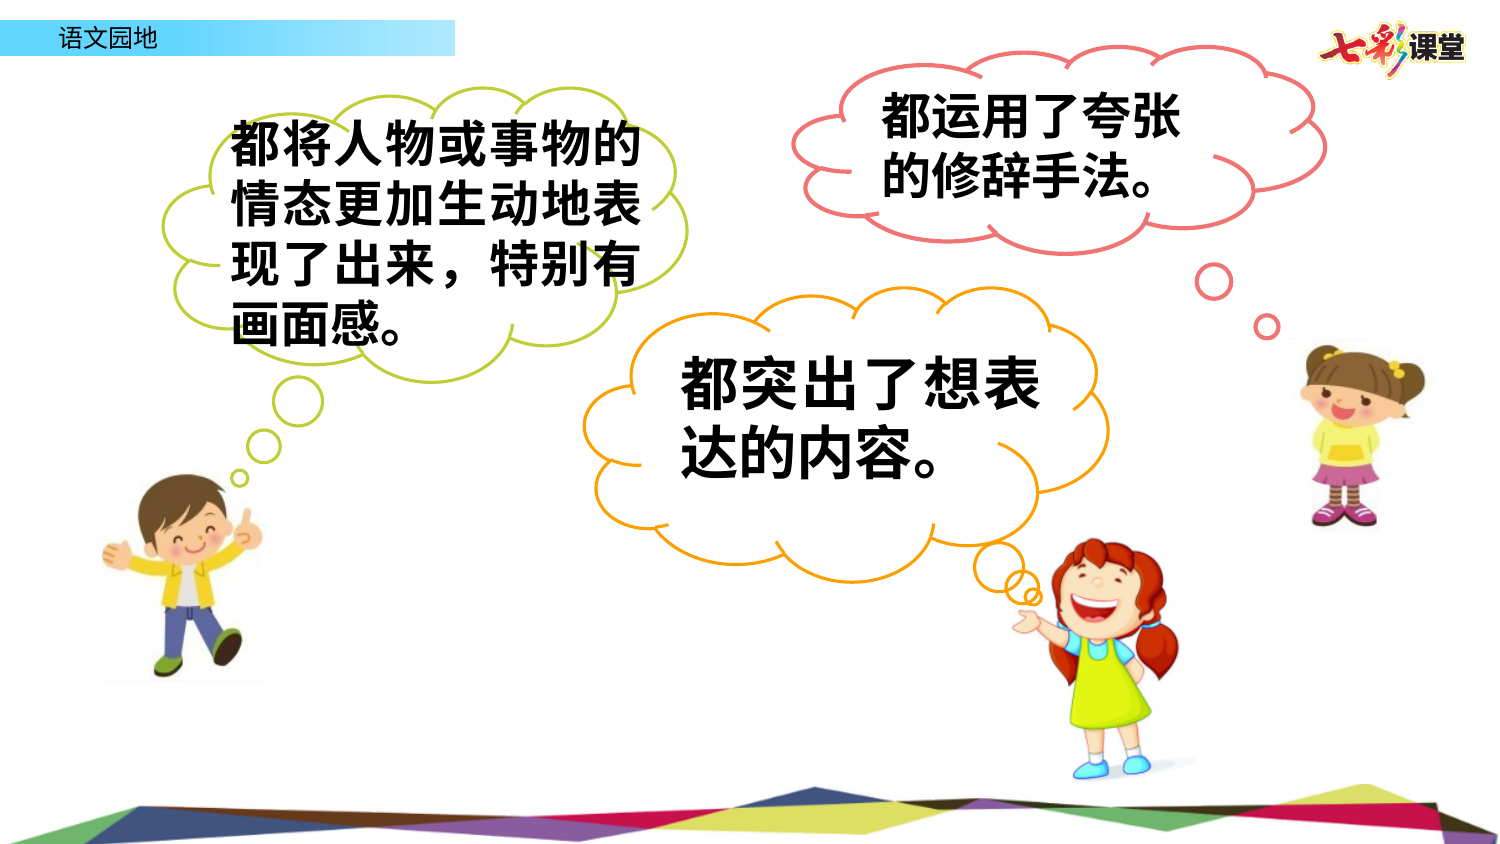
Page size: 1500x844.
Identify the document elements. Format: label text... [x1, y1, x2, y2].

text_box 都运用了夸张的修辞手法。 [1253, 313, 1281, 341]
text_box 都运用了夸张的修辞手法。 [791, 44, 1328, 256]
picture [1281, 338, 1436, 538]
picture [1316, 20, 1468, 80]
picture [102, 465, 266, 682]
text_box 都运用了夸张的修辞手法。 [1194, 262, 1234, 300]
picture [0, 784, 1500, 844]
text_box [584, 286, 1216, 789]
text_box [163, 86, 688, 382]
